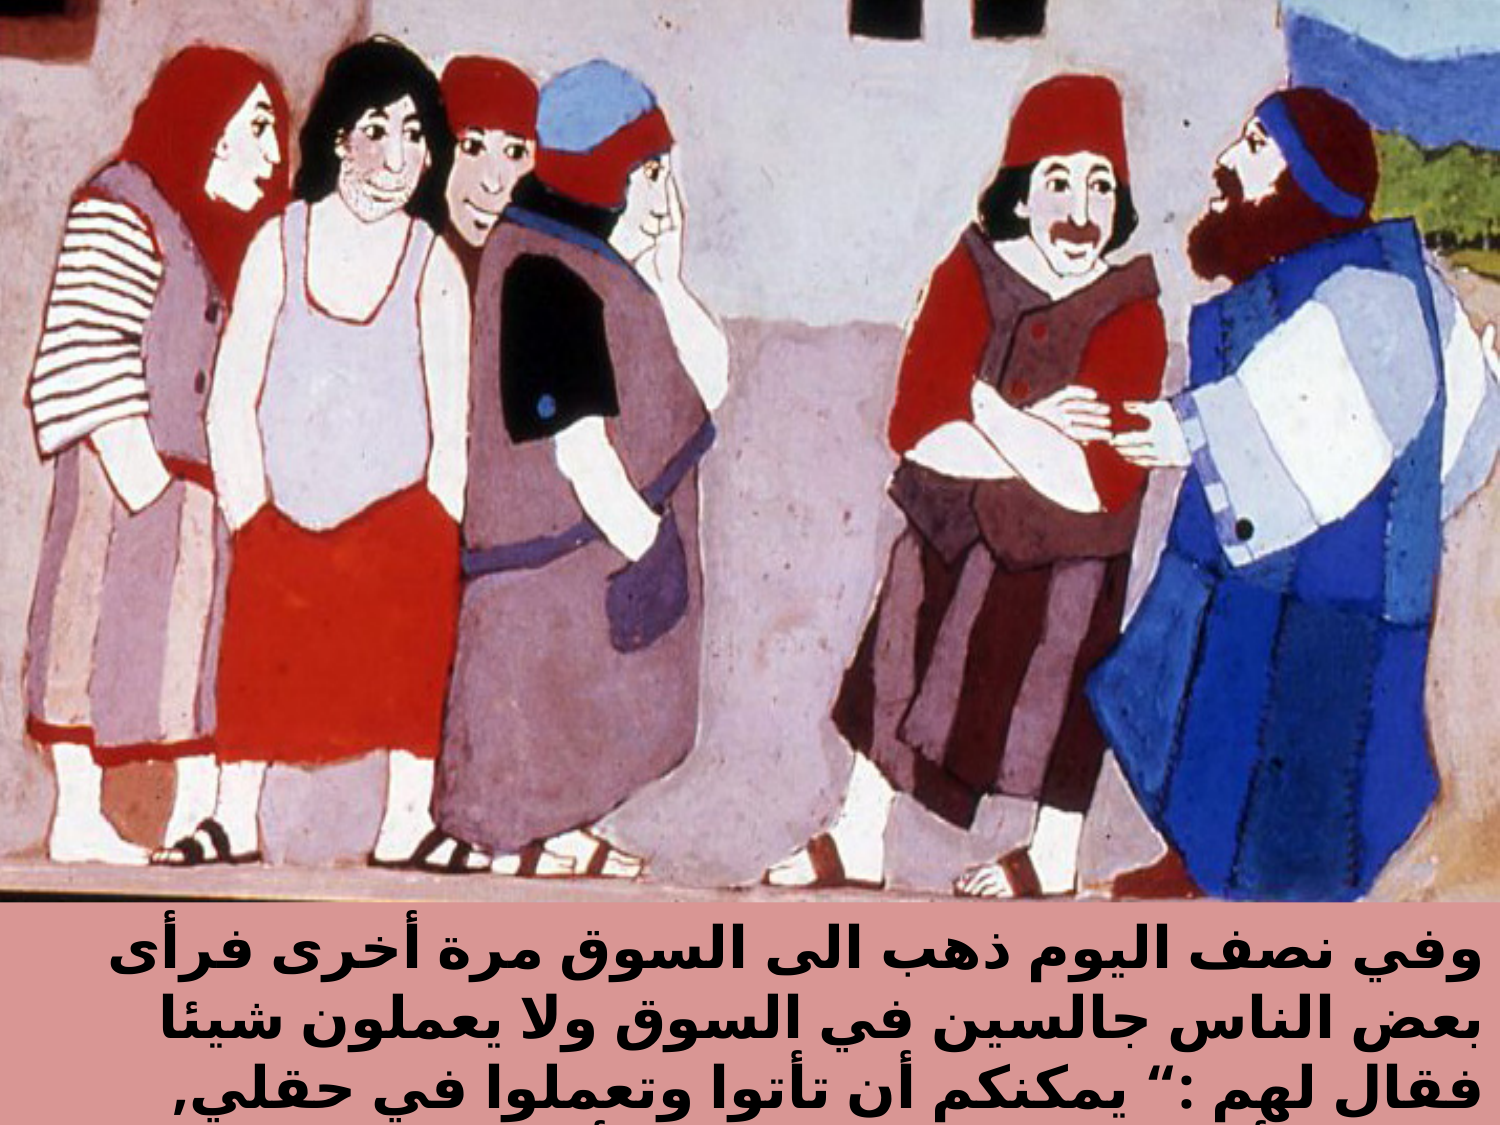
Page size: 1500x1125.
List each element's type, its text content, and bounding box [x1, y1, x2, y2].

picture [0, 0, 1500, 903]
text_box وفي نصف اليوم ذهب الى السوق مرة أخرى فرأى بعض الناس جالسين في السوق ولا يعملون شيئا فقال لهم :“ يمكنكم أن تأتوا وتعملوا في حقلي, وسوف أعطيكم في نهاية اليوم أجرتكم“. فذهبوا في الحال الى حقله. [0, 909, 1500, 1125]
